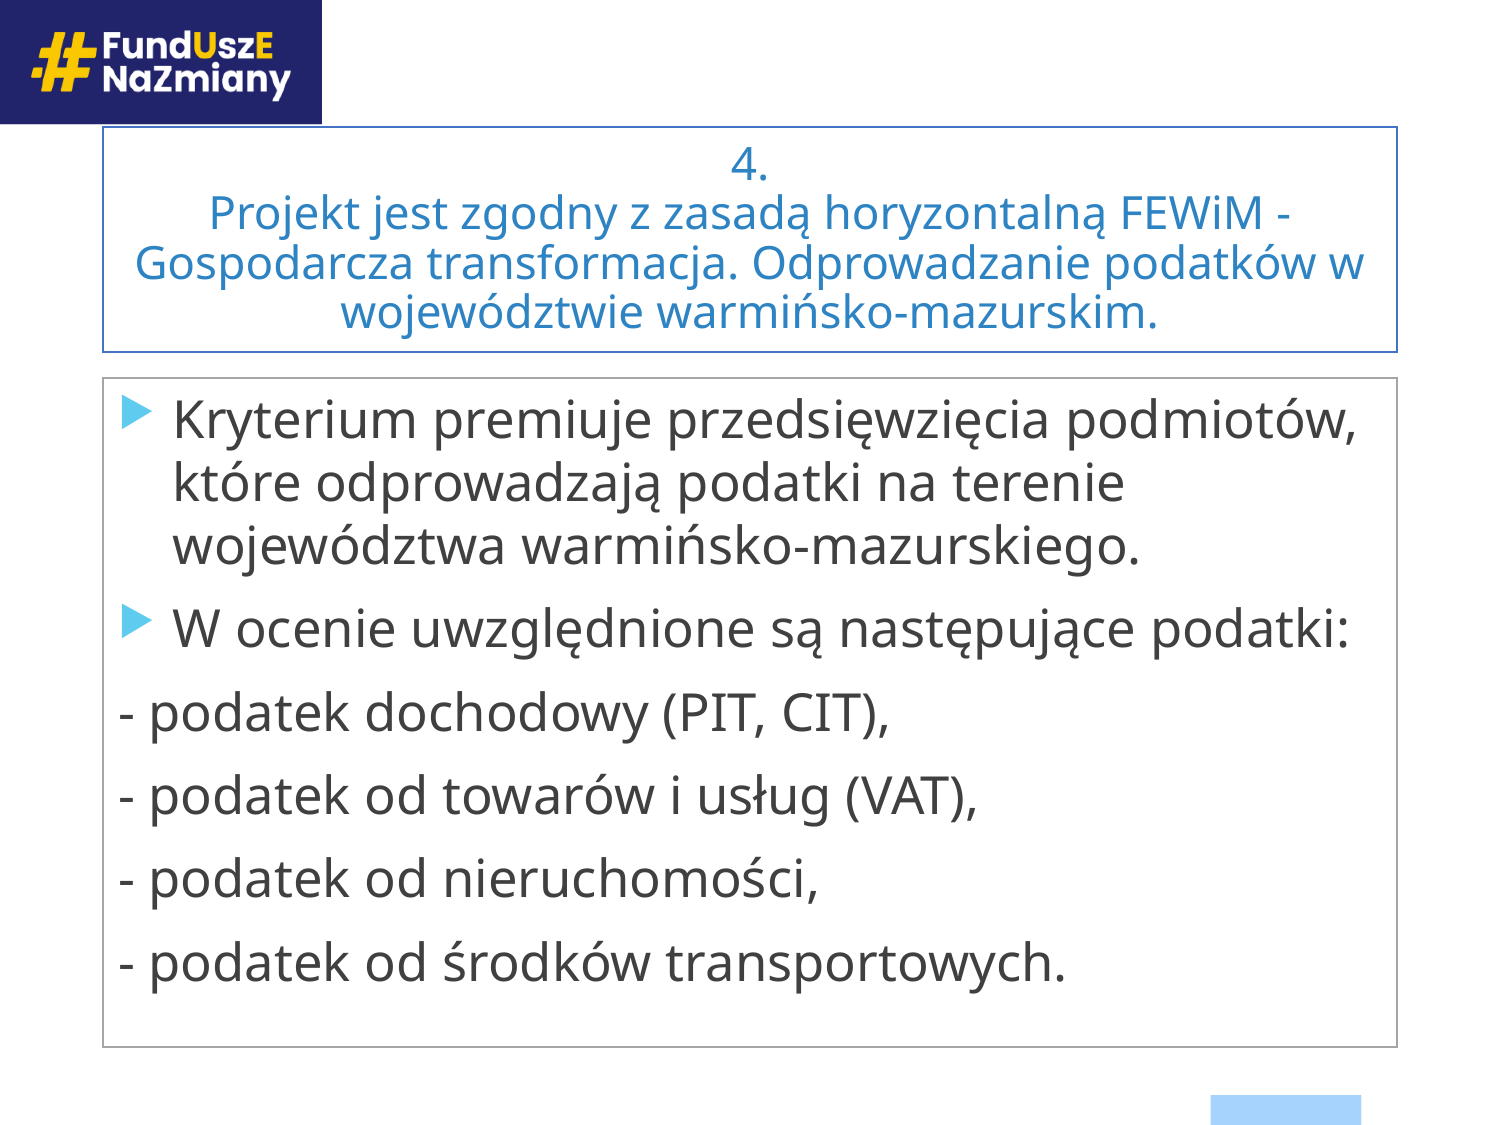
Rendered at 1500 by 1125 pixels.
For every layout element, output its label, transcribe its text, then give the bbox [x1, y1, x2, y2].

picture [0, 0, 1500, 1125]
title 4. Projekt jest zgodny z zasadą horyzontalną FEWiM - Gospodarcza transformacja. Odprowadzanie podatków w województwie warmińsko-mazurskim. [102, 126, 1398, 353]
list Kryterium premiuje przedsięwzięcia podmiotów, które odprowadzają podatki na terenie województwa warmińsko-mazurskiego. W ocenie uwzględnione są następujące podatki: - podatek dochodowy (PIT, CIT), - podatek od towarów i usług (VAT), - podatek od nieruchomości, - podatek od środków transportowych. [102, 377, 1398, 1048]
